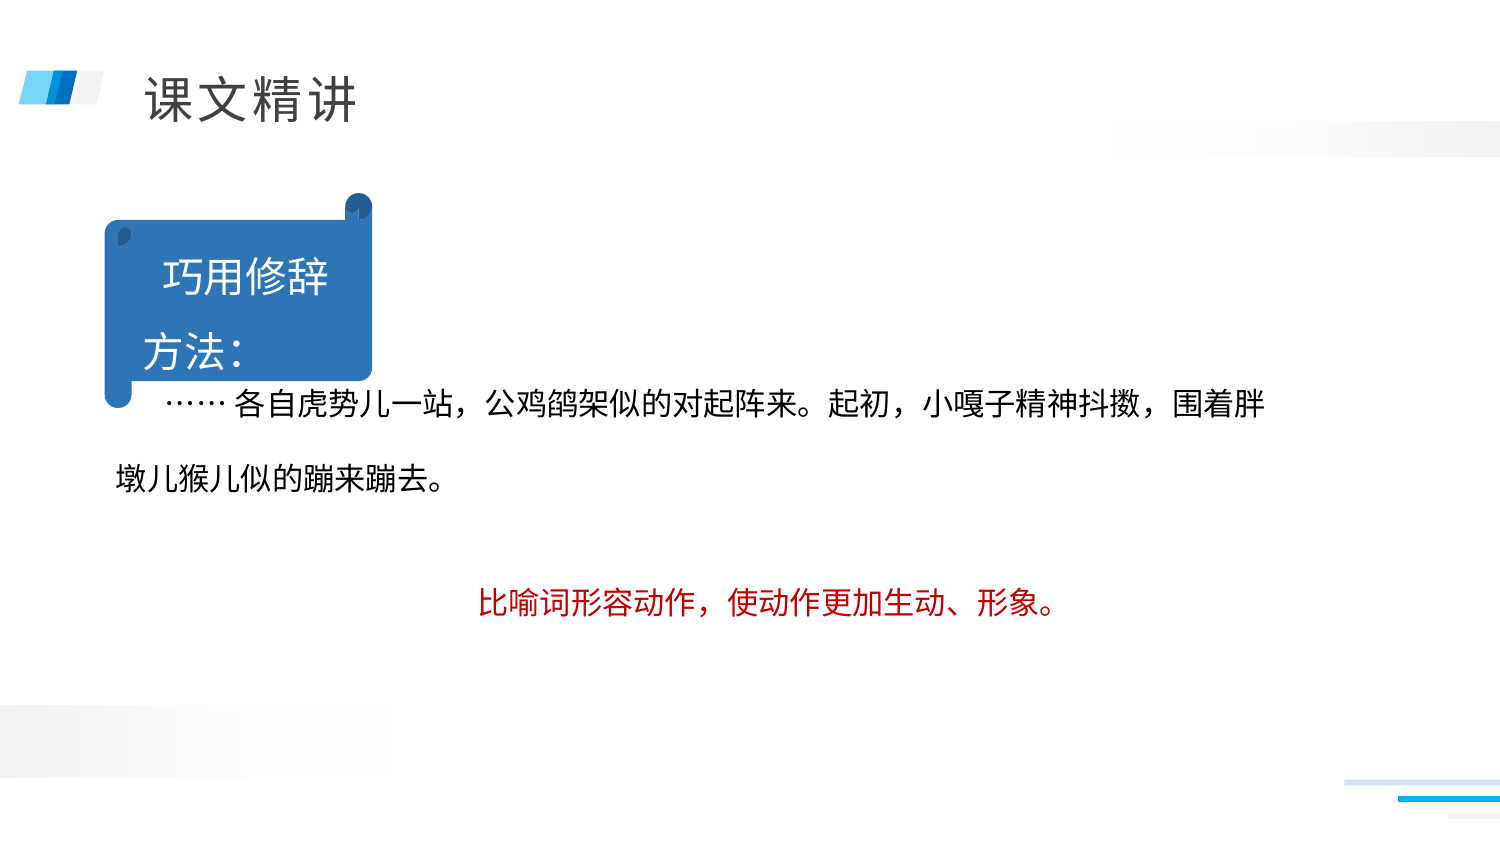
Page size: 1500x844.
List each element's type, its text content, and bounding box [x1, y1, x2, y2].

text_box 巧用修辞方法： [104, 192, 373, 409]
text_box ……各自虎势儿一站，公鸡鹐架似的对起阵来。起初，小嘎子精神抖擞，围着胖墩儿猴儿似的蹦来蹦去。 [104, 341, 1305, 503]
text_box 比喻词形容动作，使动作更加生动、形象。 [466, 558, 1083, 627]
